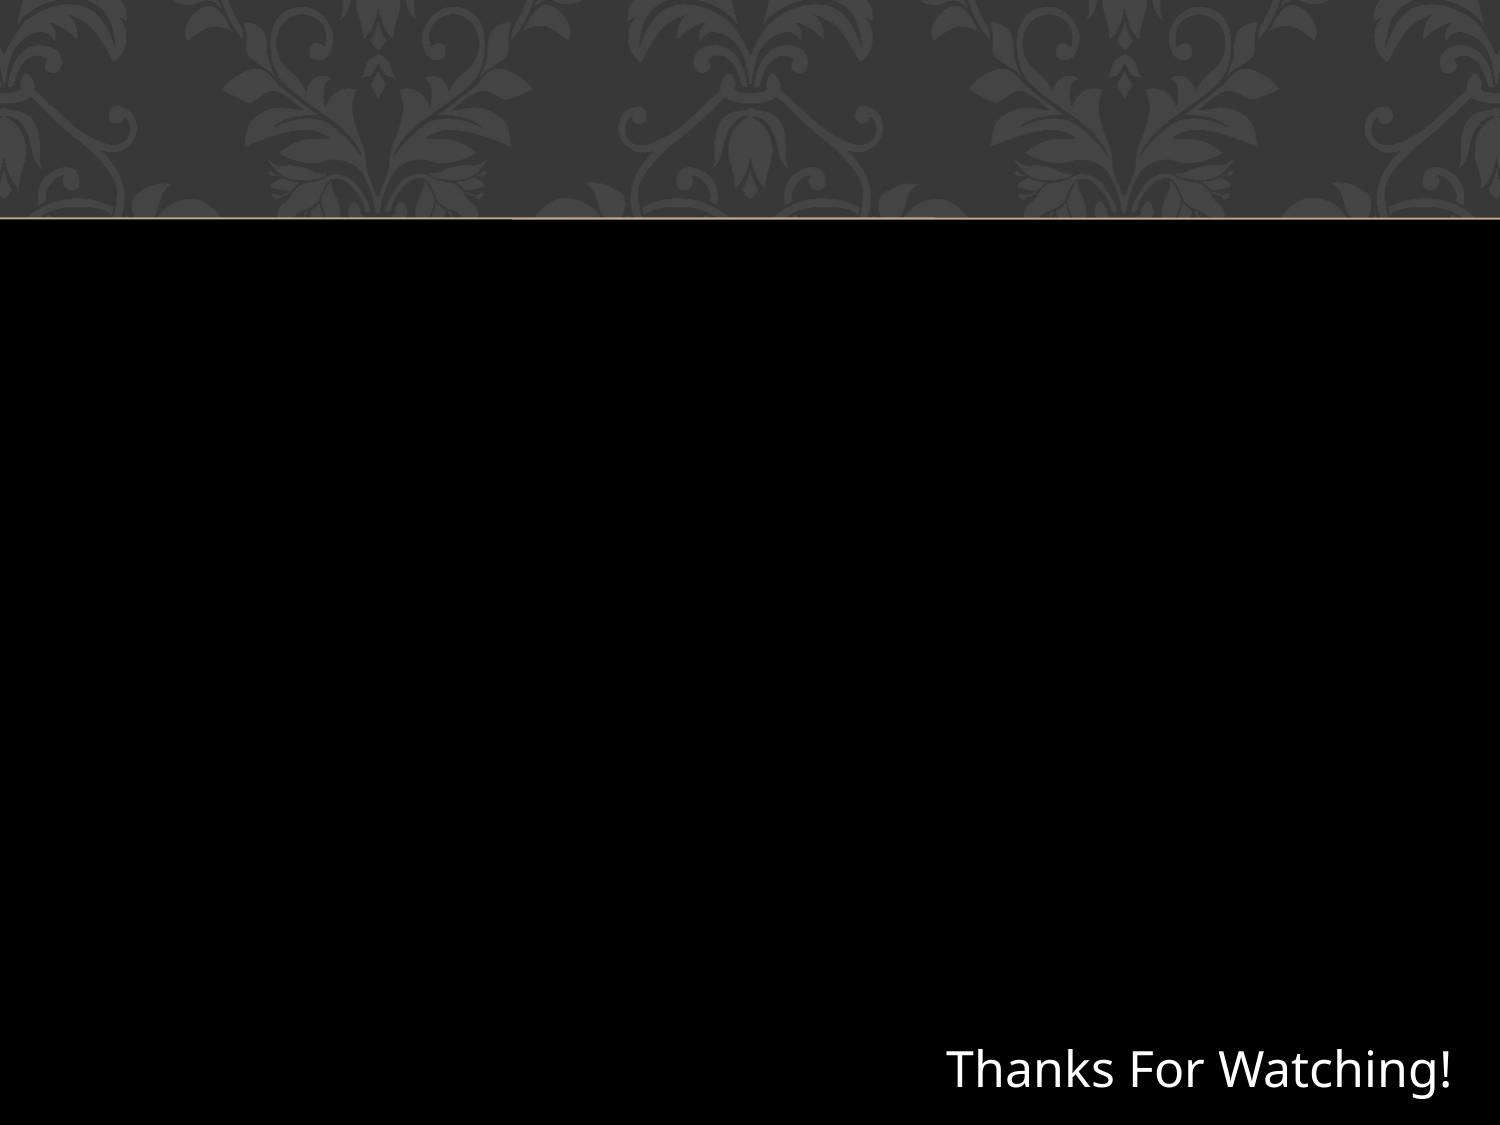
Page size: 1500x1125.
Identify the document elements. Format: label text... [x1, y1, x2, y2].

text_box Thanks For Watching! [899, 1029, 1500, 1105]
